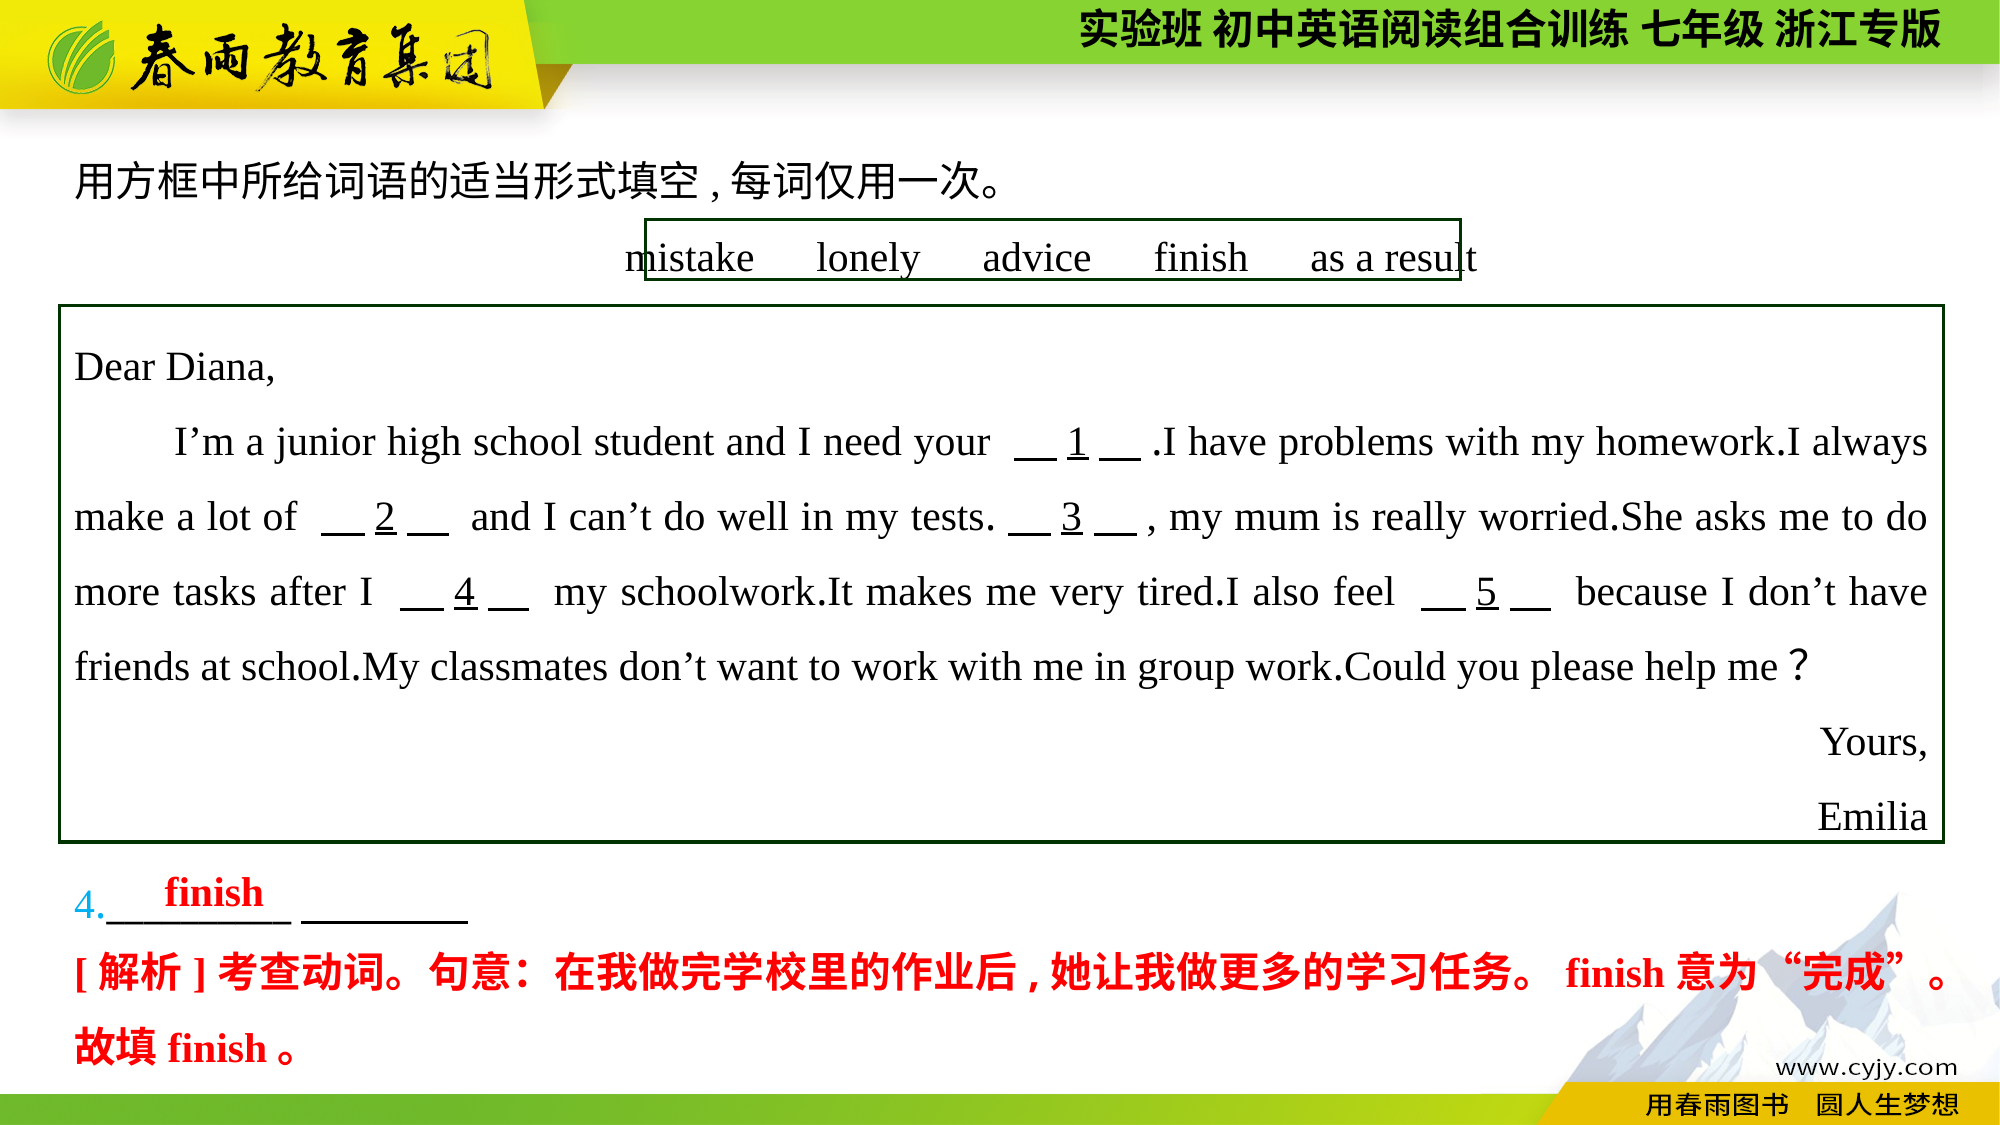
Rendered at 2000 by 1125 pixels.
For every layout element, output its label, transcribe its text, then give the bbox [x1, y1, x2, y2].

text_box [解析]考查动词。句意：在我做完学校里的作业后,她让我做更多的学习任务。finish意为“完成”。故填finish。 [59, 913, 1944, 1079]
text_box finish [149, 856, 280, 913]
text_box 4.__________ [59, 844, 1944, 913]
text_box [59, 305, 1944, 843]
text_box [645, 219, 1461, 280]
list 用方框中所给词语的适当形式填空,每词仅用一次。 mistake lonely advice finish as a result [59, 122, 1944, 280]
picture [0, 0, 2000, 1125]
